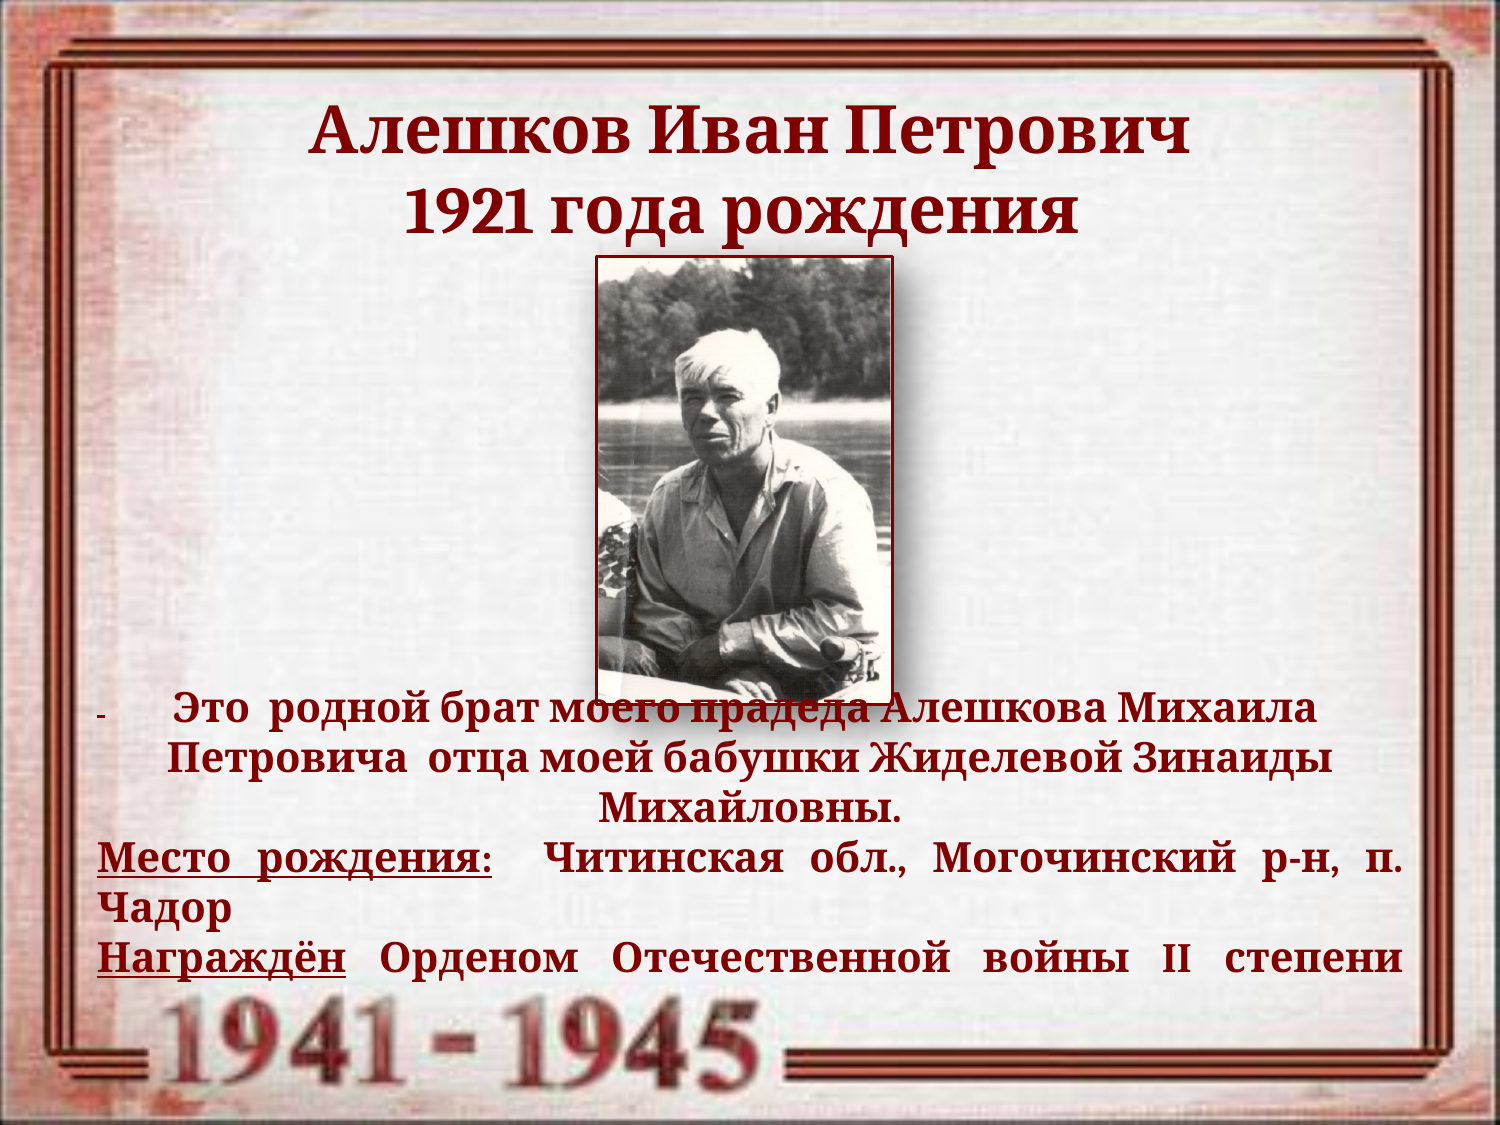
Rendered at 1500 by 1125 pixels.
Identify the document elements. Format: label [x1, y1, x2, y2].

picture [597, 257, 891, 704]
list [0, 0, 1500, 1125]
